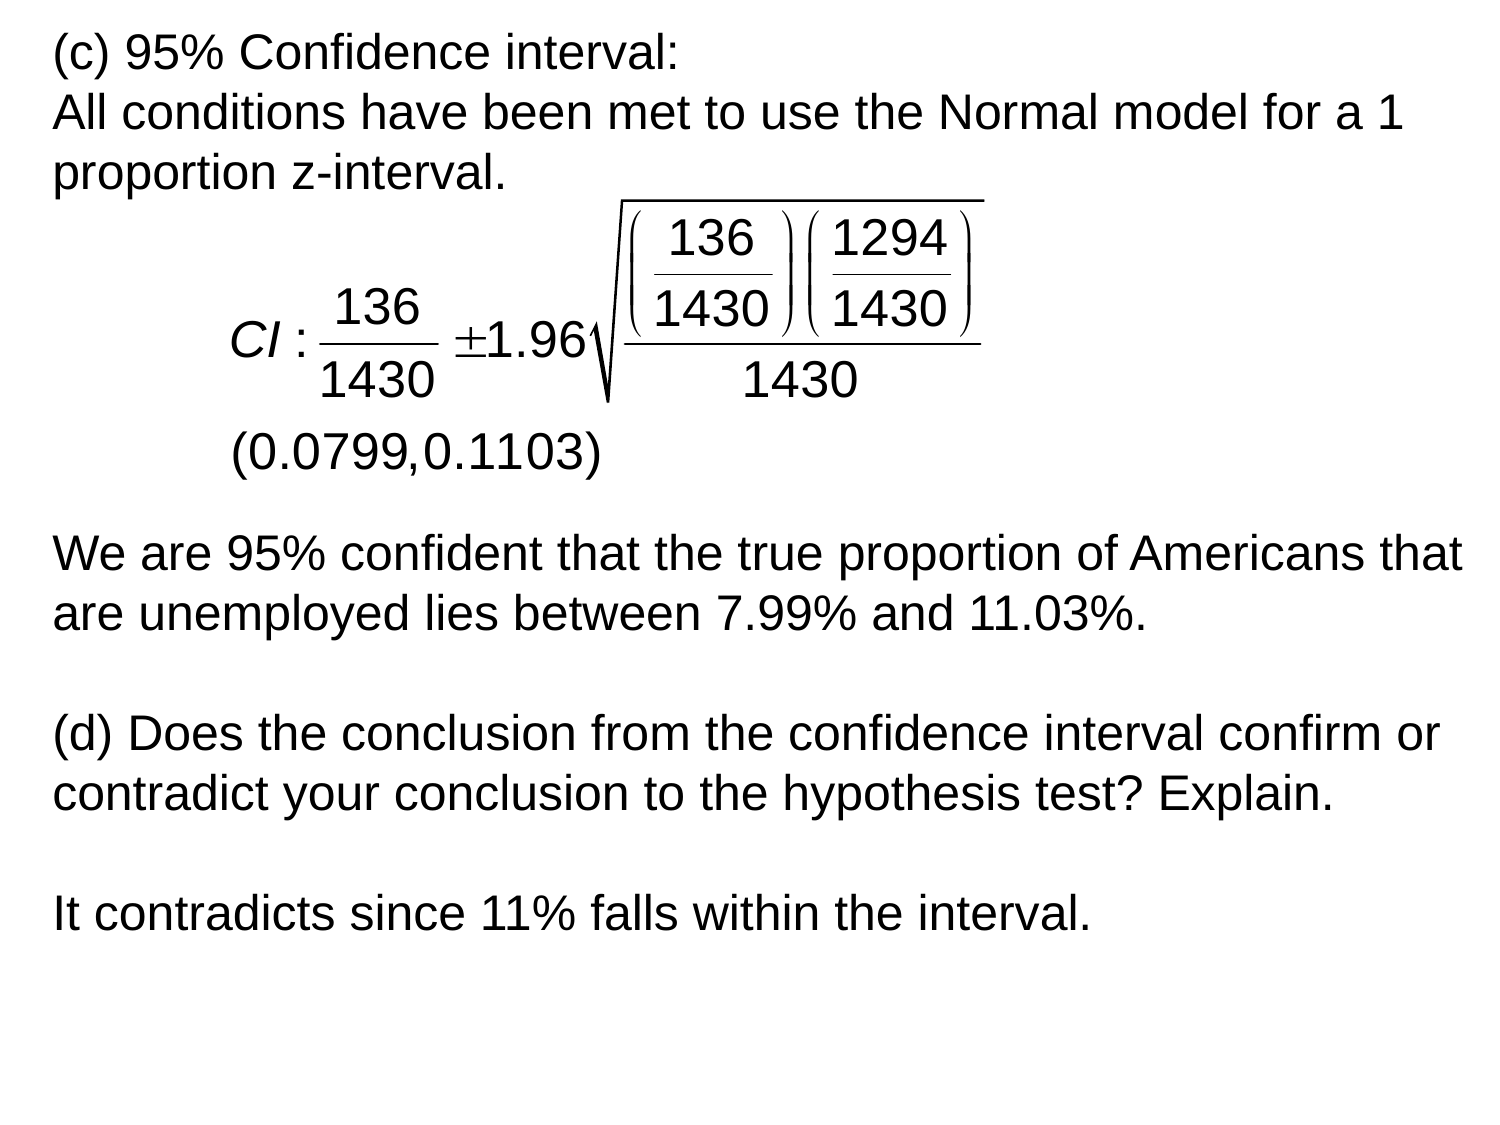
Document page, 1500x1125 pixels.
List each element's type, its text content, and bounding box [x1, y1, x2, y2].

text_box We are 95% confident that the true proportion of Americans that are unemployed lies between 7.99% and 11.03%. (d) Does the conclusion from the confidence interval confirm or contradict your conclusion to the hypothesis test? Explain. It contradicts since 11% falls within the interval. [37, 512, 1500, 1008]
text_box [224, 187, 996, 492]
text_box (c) 95% Confidence interval: All conditions have been met to use the Normal model for a 1 proportion z-interval. [37, 12, 1475, 268]
